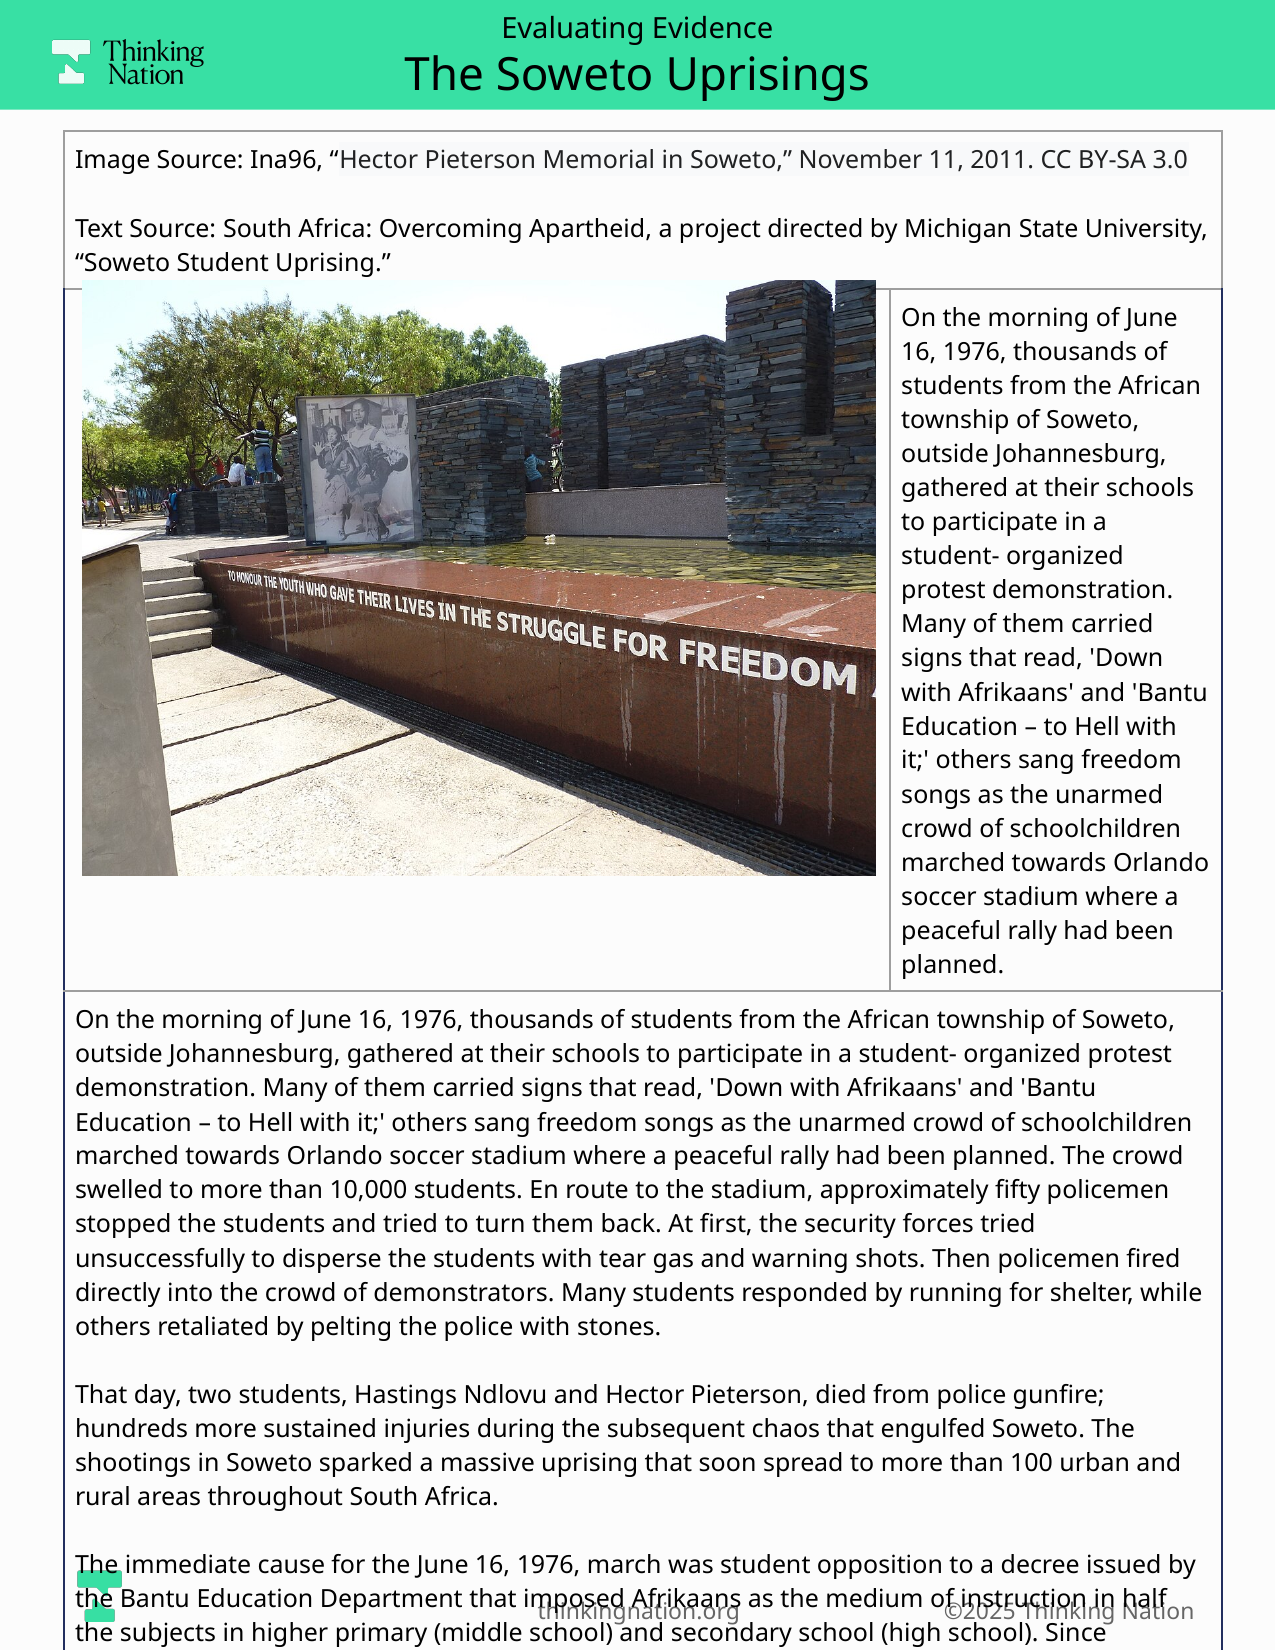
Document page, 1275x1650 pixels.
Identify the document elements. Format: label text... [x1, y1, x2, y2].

picture [63, 1560, 135, 1632]
text_box Evaluating Evidence The Soweto Uprisings [0, 0, 1275, 110]
table_header Image Source: Ina96, “Hector Pieterson Memorial in Soweto,” November 11, 2011. CC BY-SA 3.0 Text Source: South Africa: Overcoming Apartheid, a project directed by Michigan State University, “Soweto Student Uprising.” [65, 132, 1221, 288]
picture [35, 25, 210, 98]
picture [82, 280, 876, 876]
table_cell On the morning of June 16, 1976, thousands of students from the African township of Soweto, outside Johannesburg, gathered at their schools to participate in a student- organized protest demonstration. Many of them carried signs that read, 'Down with Afrikaans' and 'Bantu Education – to Hell with it;' others sang freedom songs as the unarmed crowd of schoolchildren marched towards Orlando soccer stadium where a peaceful rally had been planned. The crowd swelled to more than 10,000 students. En route to the stadium, approximately fifty policemen stopped the students and tried to turn them back. At first, the security forces tried unsuccessfully to disperse the students with tear gas and warning shots. Then policemen fired directly into the crowd of demonstrators. Many students responded by running for shelter, while others retaliated by pelting the police with stones. That day, two students, Hastings Ndlovu and Hector Pieterson, died from police gunfire; hundreds more sustained injuries during the subsequent chaos that engulfed Soweto. The shootings in Soweto sparked a massive uprising that soon spread to more than 100 urban and rural areas throughout South Africa. The immediate cause for the June 16, 1976, march was student opposition to a decree issued by the Bantu Education Department that imposed Afrikaans as the medium of instruction in half the subjects in higher primary (middle school) and secondary school (high school). Since members of the ruling National Party spoke Afrikaans, black students viewed it as the "language of the oppressor." Moreover, lacking fluency in Afrikaans, African teachers and pupils experienced first-hand the negative impact of the new policy in the classroom. [65, 992, 1221, 1650]
table_cell On the morning of June 16, 1976, thousands of students from the African township of Soweto, outside Johannesburg, gathered at their schools to participate in a student- organized protest demonstration. Many of them carried signs that read, 'Down with Afrikaans' and 'Bantu Education – to Hell with it;' others sang freedom songs as the unarmed crowd of schoolchildren marched towards Orlando soccer stadium where a peaceful rally had been planned. [891, 290, 1221, 990]
table_cell [65, 290, 889, 990]
